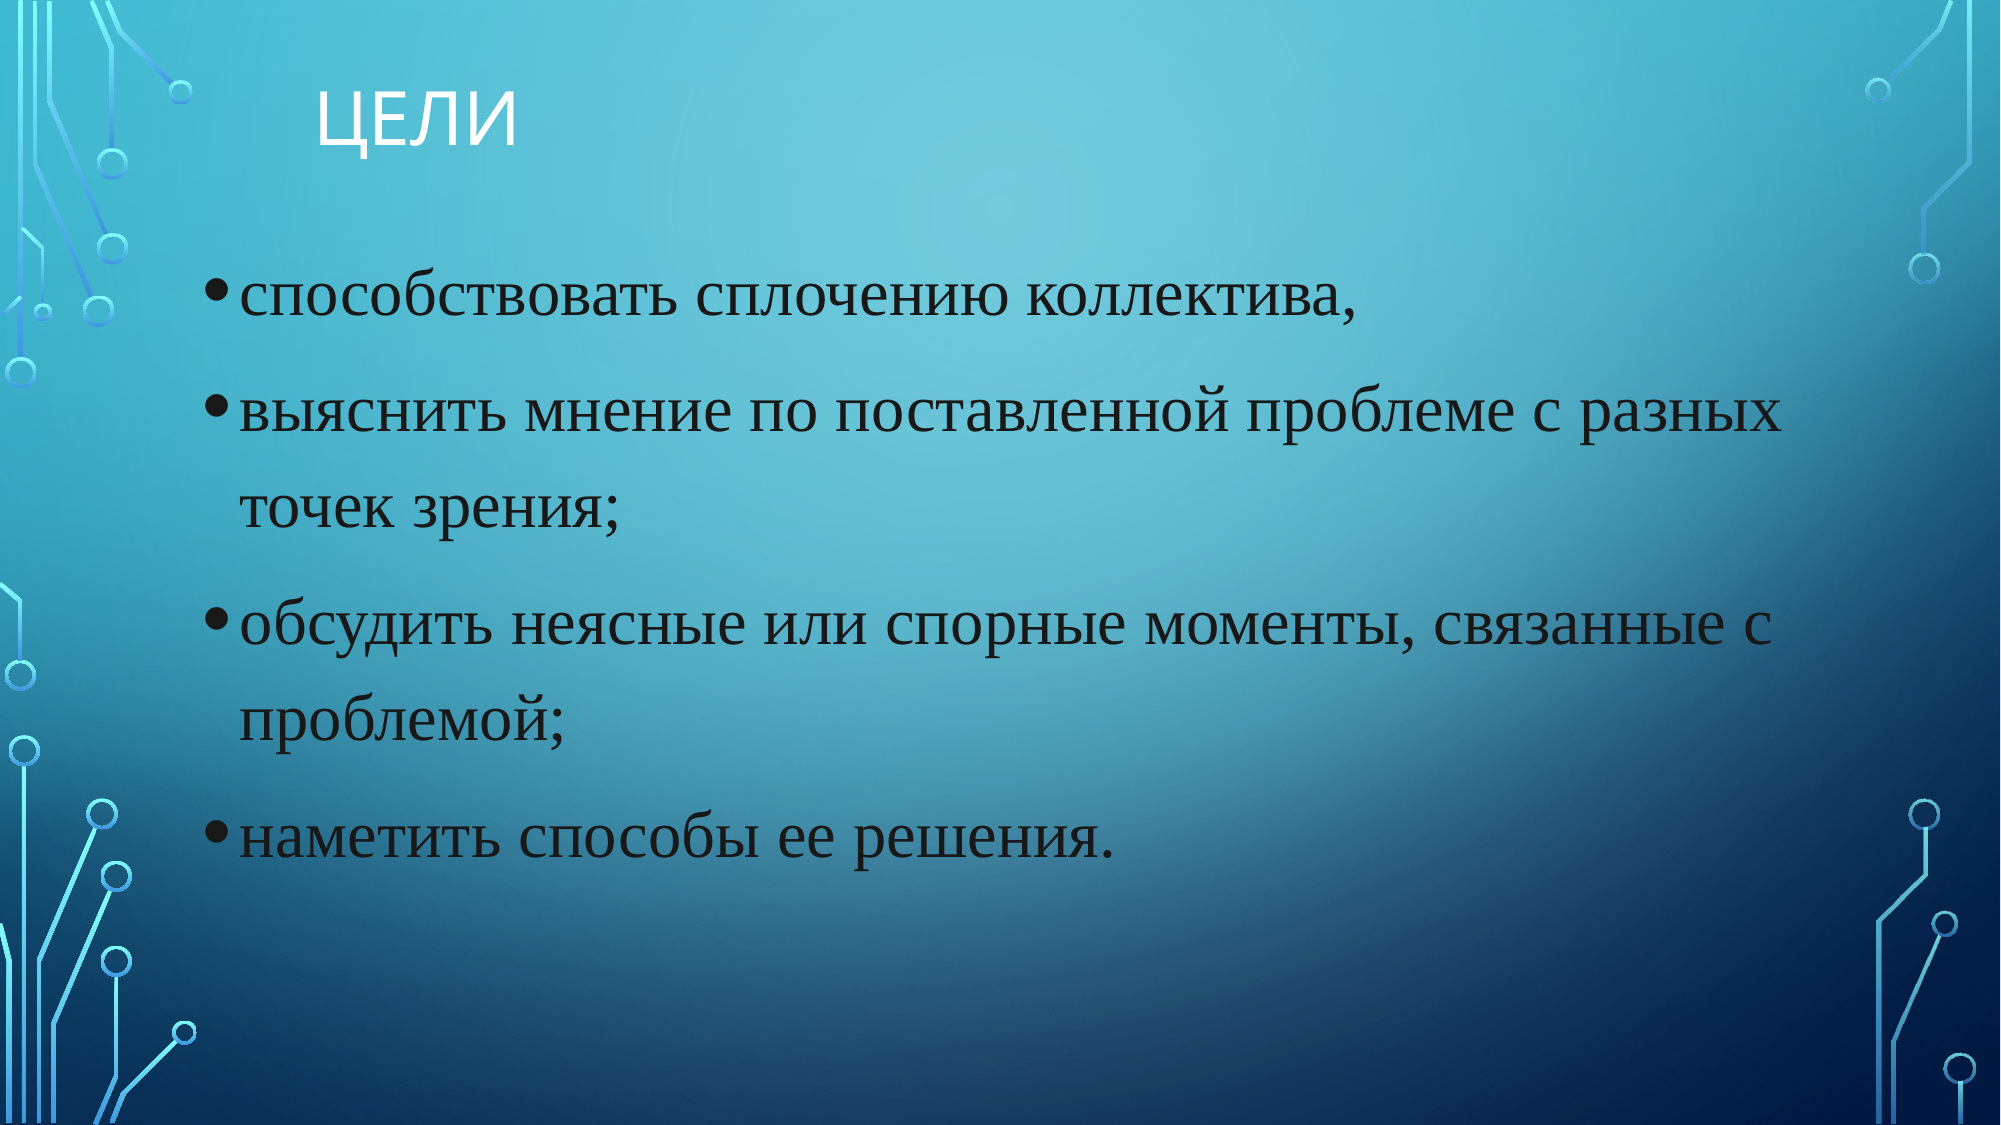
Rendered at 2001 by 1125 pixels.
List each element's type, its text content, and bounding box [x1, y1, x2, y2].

title цели [298, 0, 1924, 243]
list способствовать сплочению коллектива, выяснить мнение по поставленной проблеме с разных точек зрения; обсудить неясные или спорные моменты, связанные с проблемой; наметить способы ее решения. [187, 224, 1813, 1125]
